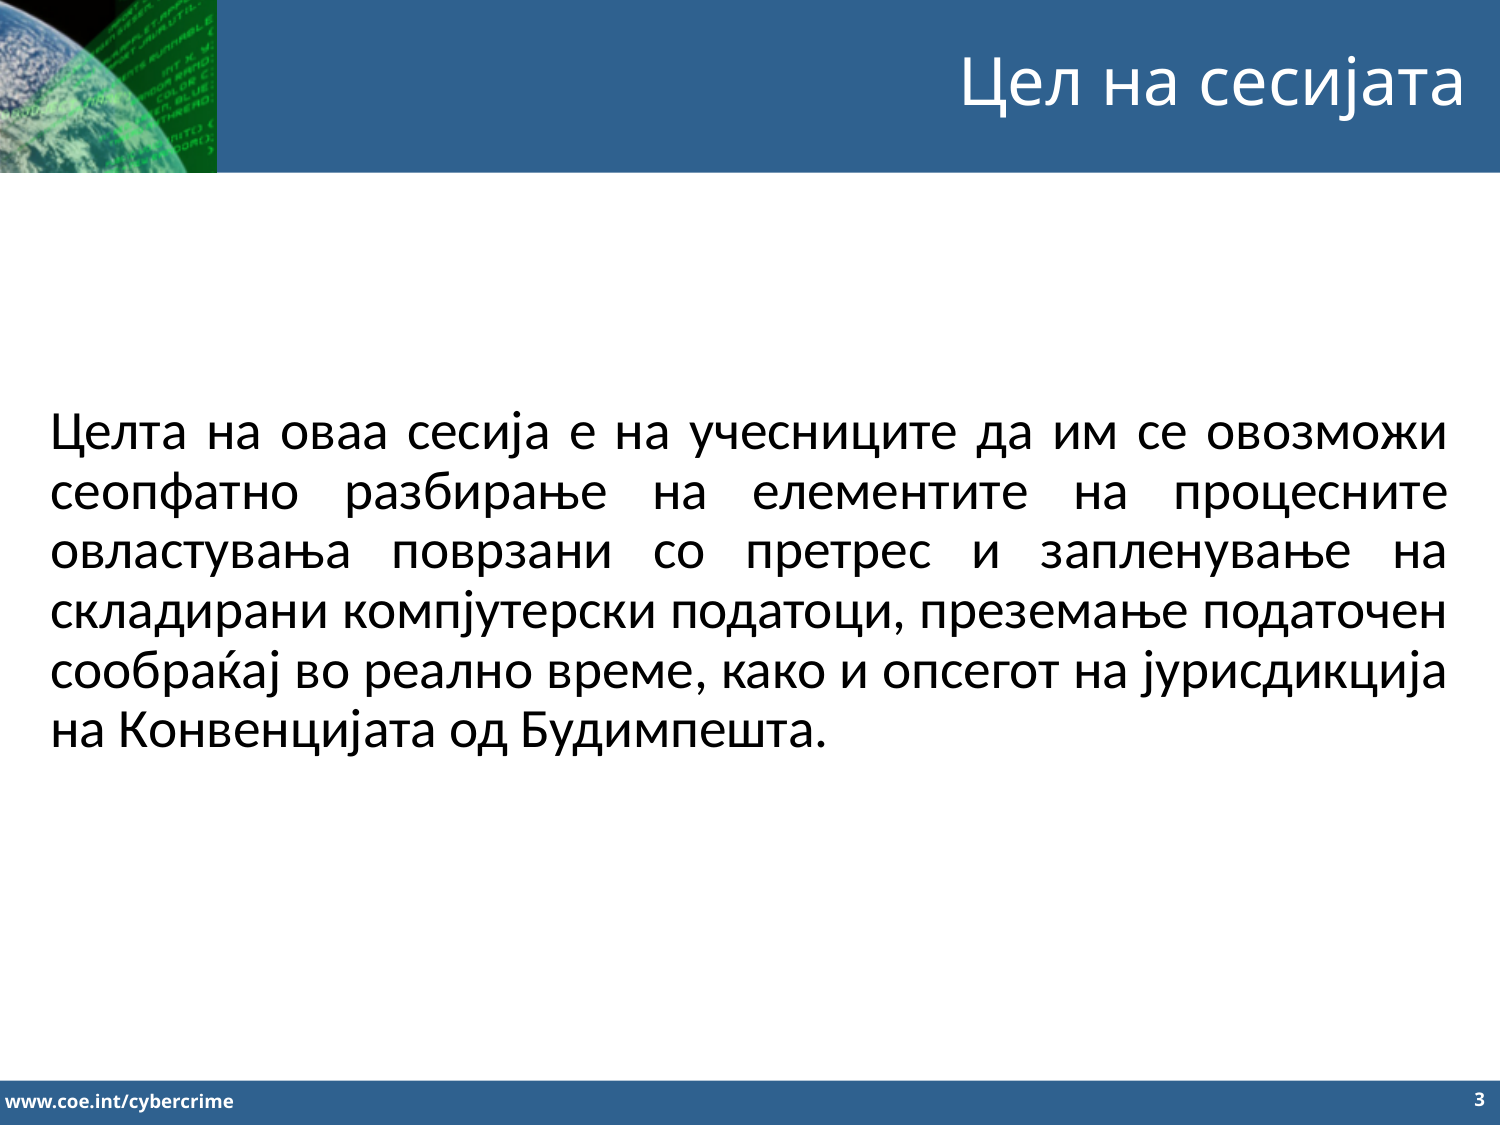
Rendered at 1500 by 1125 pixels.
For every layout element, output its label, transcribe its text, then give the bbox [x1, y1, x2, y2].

list Целта на оваа сесија е на учесниците да им се овозможи сеопфатно разбирање на елементите на процесните овластувања поврзани со претрес и запленување на складирани компјутерски податоци, преземање податочен сообраќај во реално време, како и опсегот на јурисдикција на Конвенцијата од Будимпешта. [35, 394, 1465, 813]
text_box Цел на сесијата [230, 31, 1483, 126]
picture [0, 1, 217, 173]
